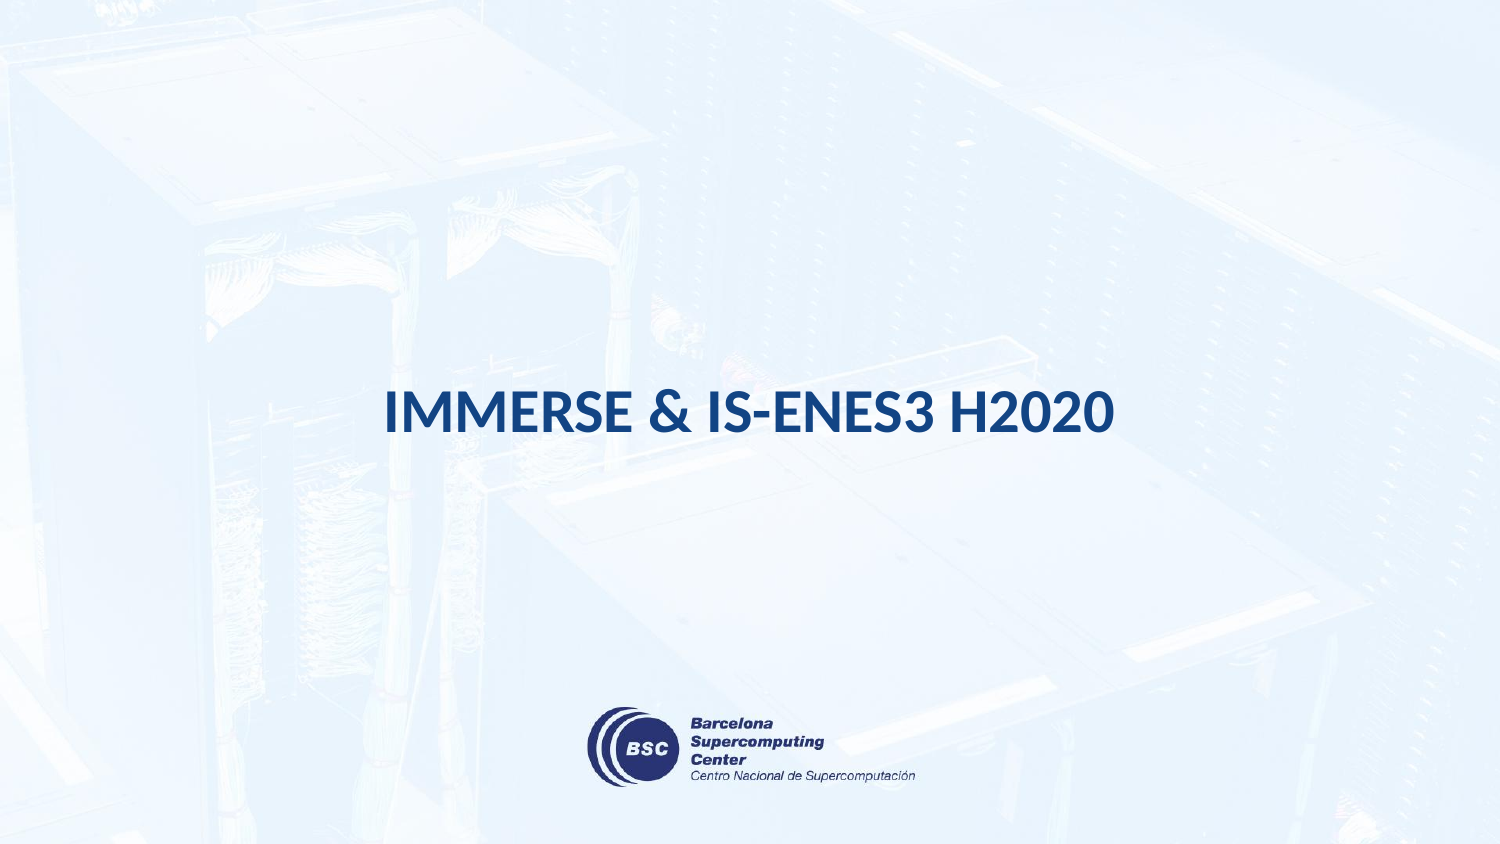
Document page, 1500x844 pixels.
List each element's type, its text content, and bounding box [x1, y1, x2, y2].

title IMMERSE & IS-ENES3 H2020 [74, 372, 1426, 472]
picture [0, 0, 1500, 844]
